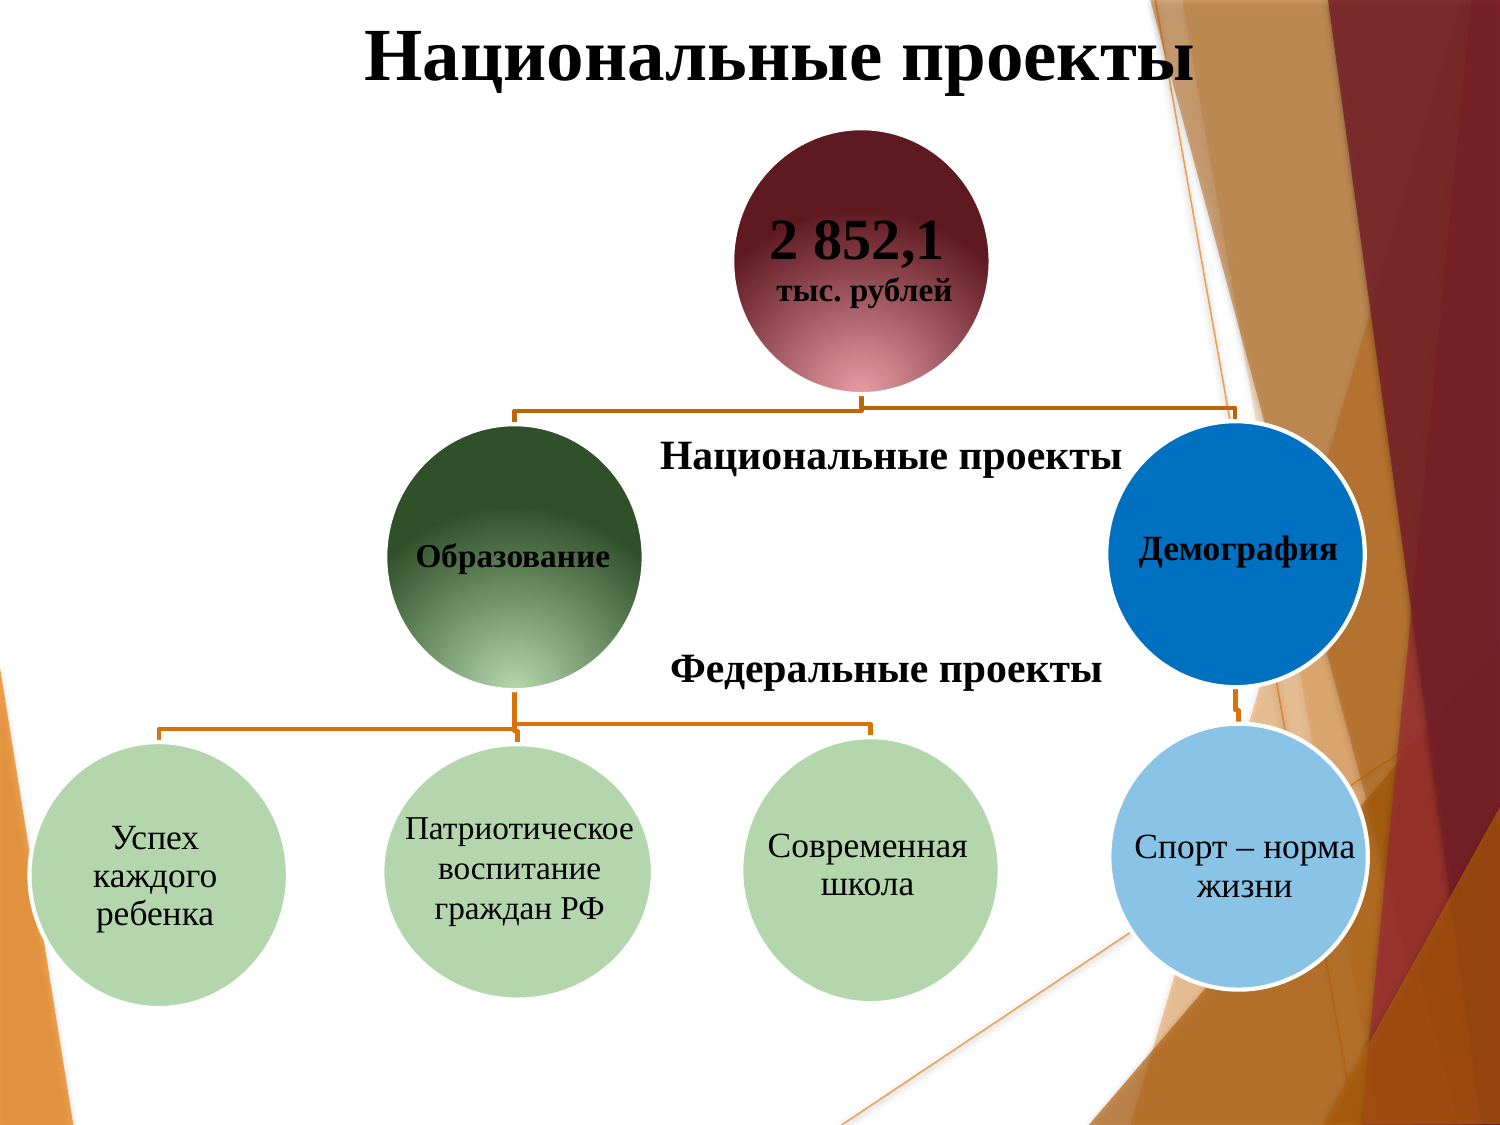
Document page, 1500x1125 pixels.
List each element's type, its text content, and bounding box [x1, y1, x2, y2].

title Национальные проекты [123, 0, 1437, 120]
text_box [29, 122, 1471, 1022]
